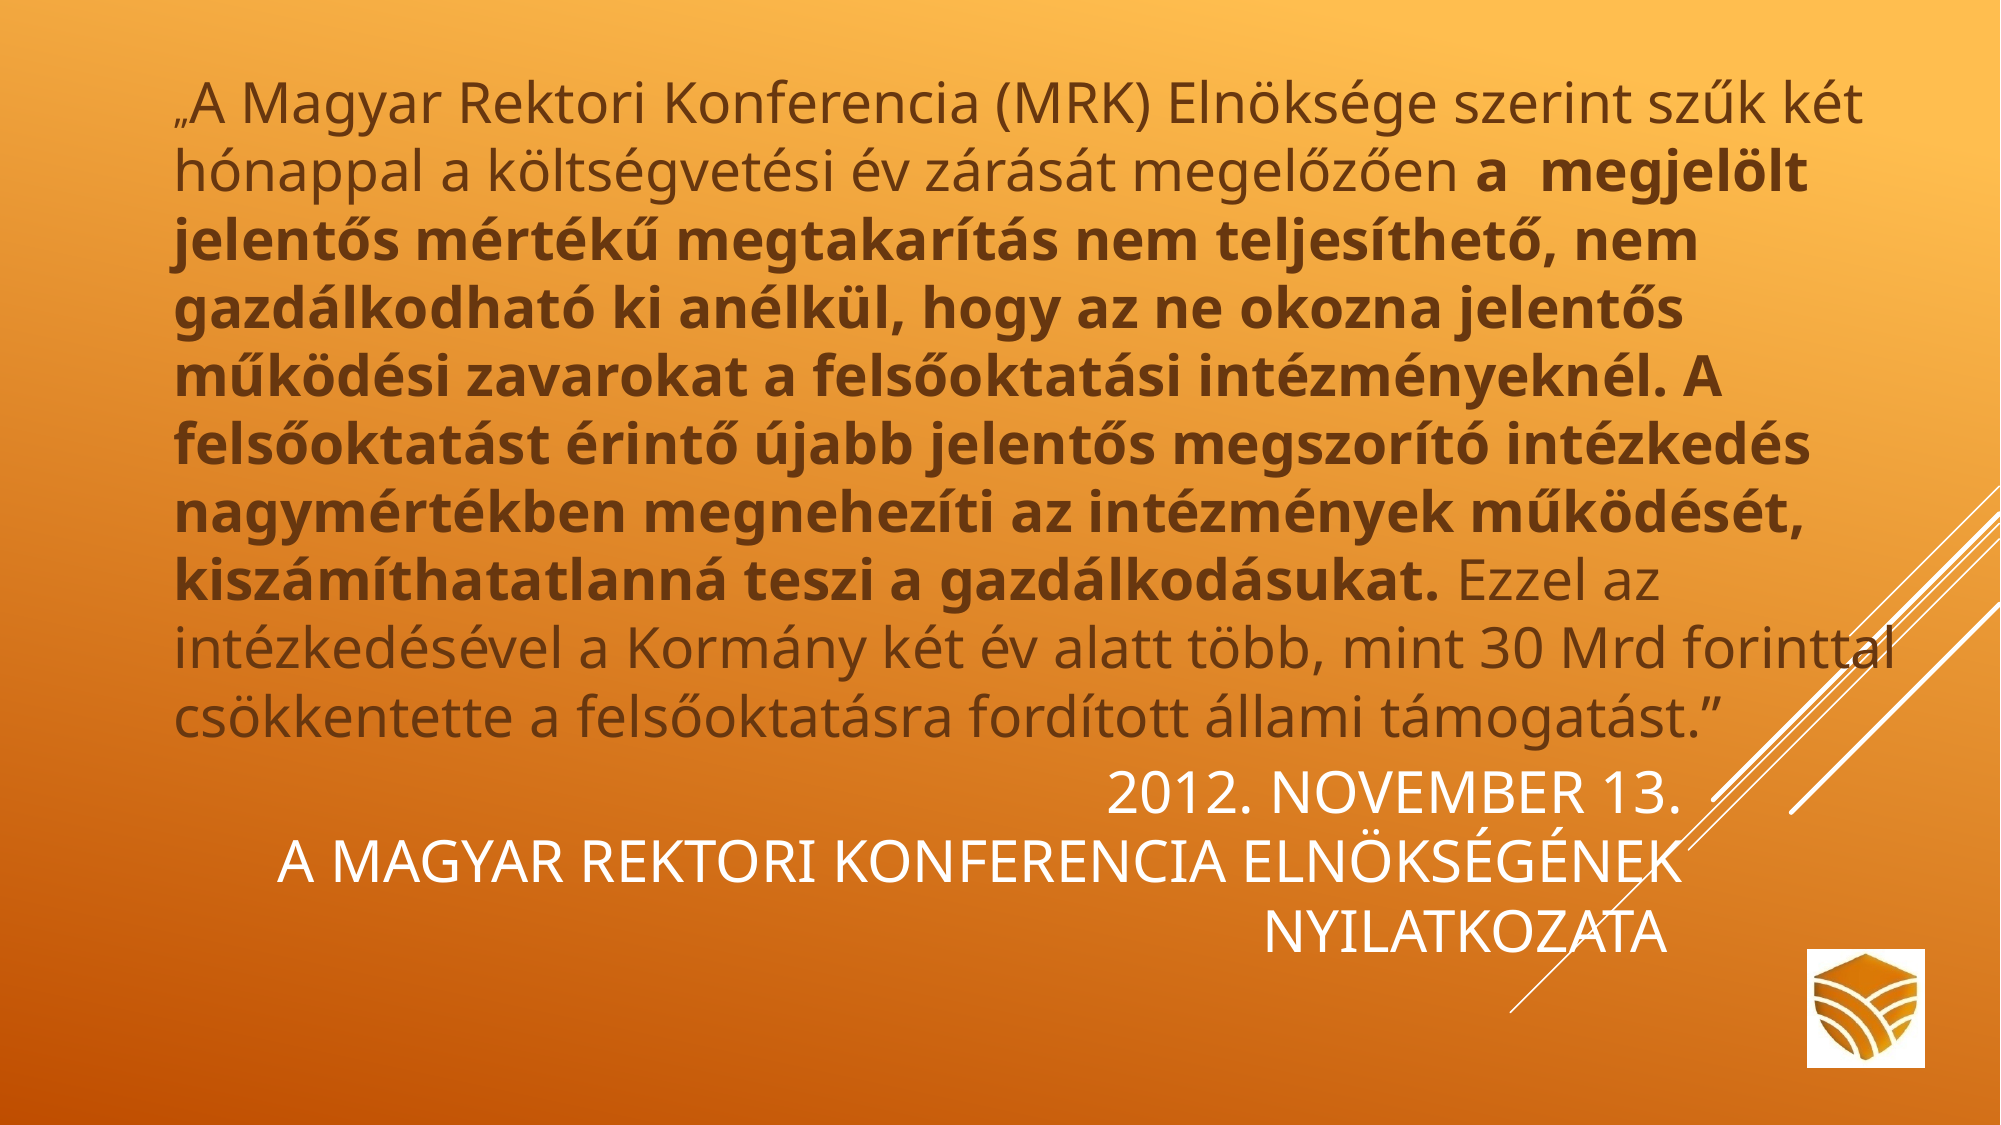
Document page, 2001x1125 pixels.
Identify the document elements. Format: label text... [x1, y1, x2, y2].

list „A Magyar Rektori Konferencia (MRK) Elnöksége szerint szűk két hónappal a költségvetési év zárását megelőzően a megjelölt jelentős mértékű megtakarítás nem teljesíthető, nem gazdálkodható ki anélkül, hogy az ne okozna jelentős működési zavarokat a felsőoktatási intézményeknél. A felsőoktatást érintő újabb jelentős megszorító intézkedés nagymértékben megnehezíti az intézmények működését, kiszámíthatatlanná teszi a gazdálkodásukat. Ezzel az intézkedésével a Kormány két év alatt több, mint 30 Mrd forinttal csökkentette a felsőoktatásra fordított állami támogatást.” [112, 51, 1939, 764]
title 2012. november 13. A Magyar Rektori Konferencia Elnökségének nyilatkozata [112, 764, 1699, 984]
picture [1807, 949, 1925, 1068]
